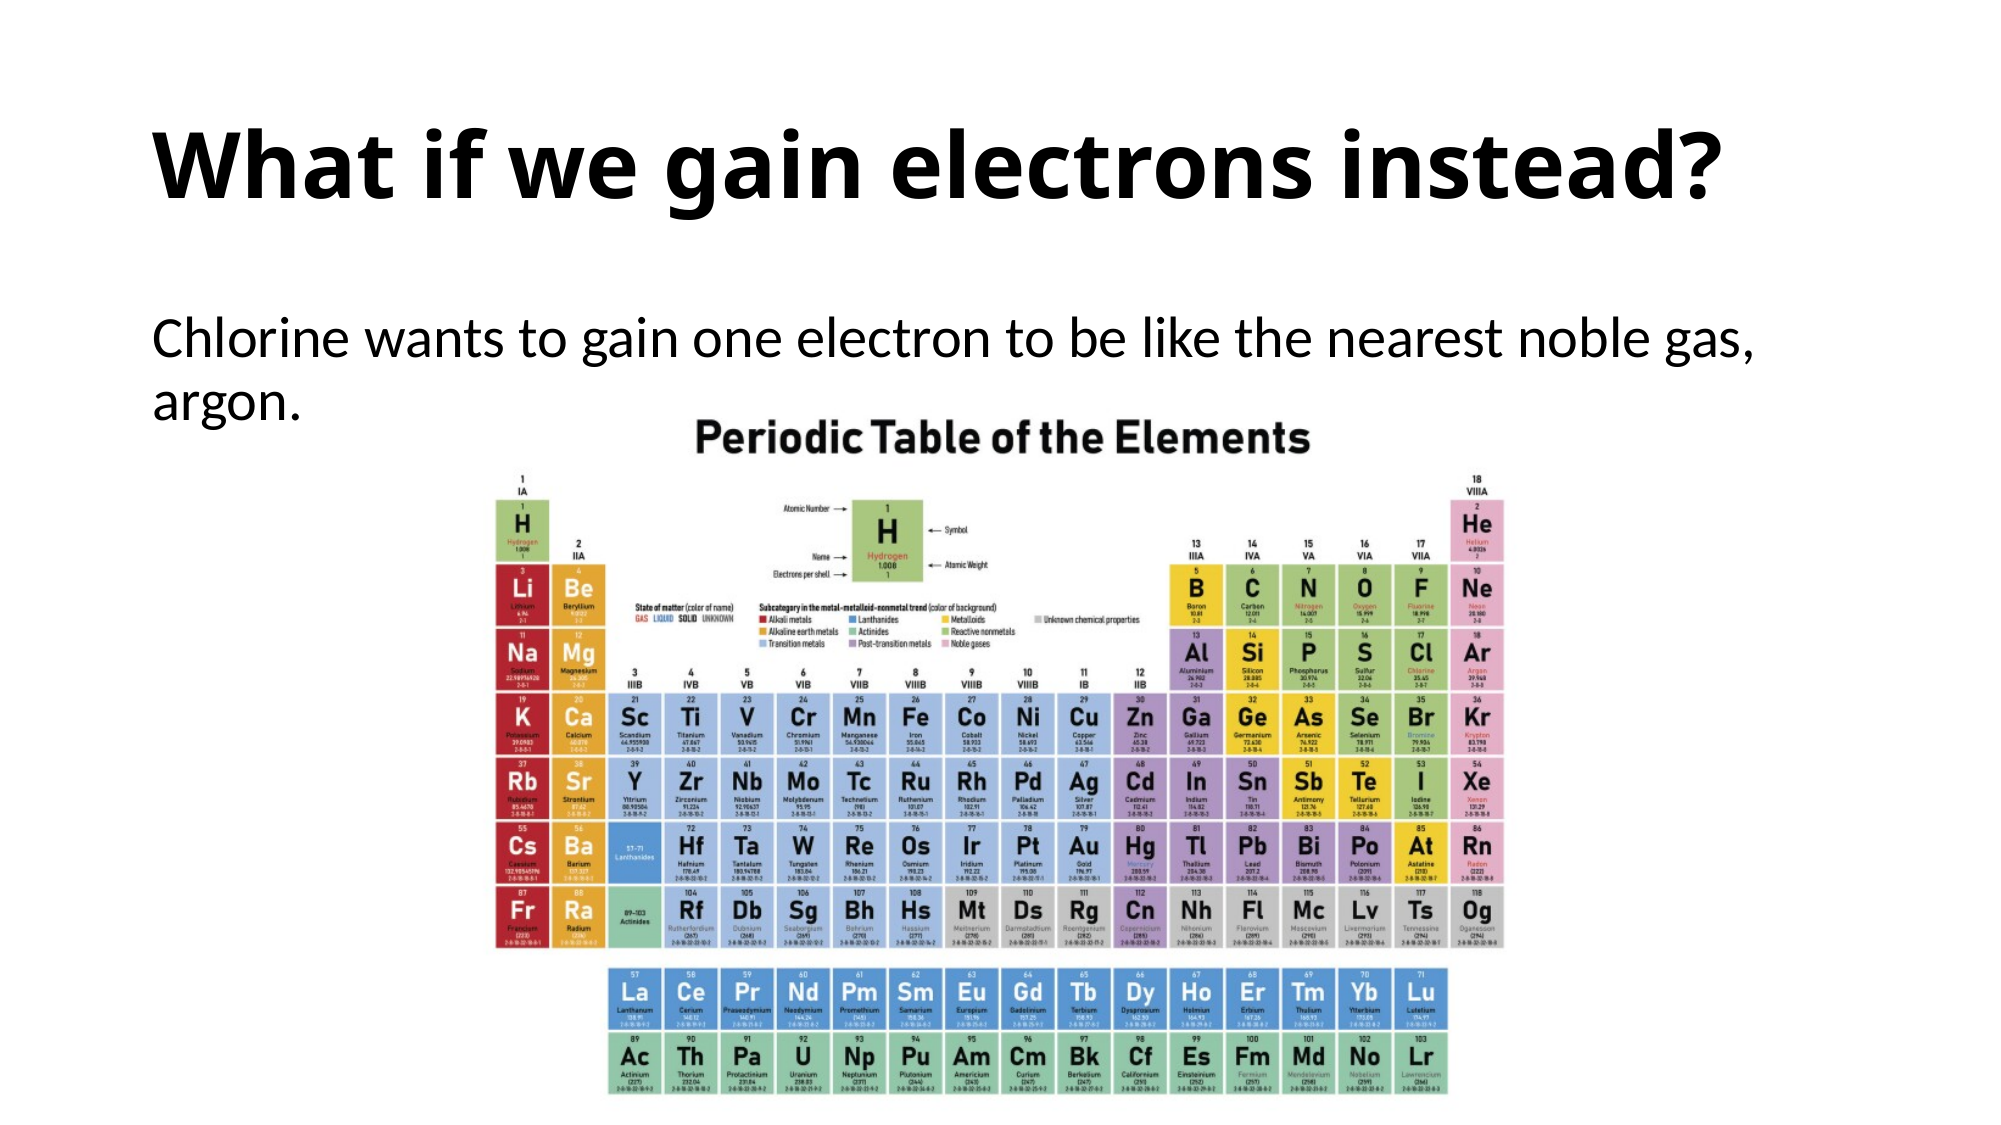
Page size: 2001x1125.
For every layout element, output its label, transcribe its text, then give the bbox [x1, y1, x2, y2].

title What if we gain electrons instead? [137, 59, 1863, 278]
list Chlorine wants to gain one electron to be like the nearest noble gas, argon. [137, 299, 1863, 485]
picture [464, 389, 1536, 1125]
